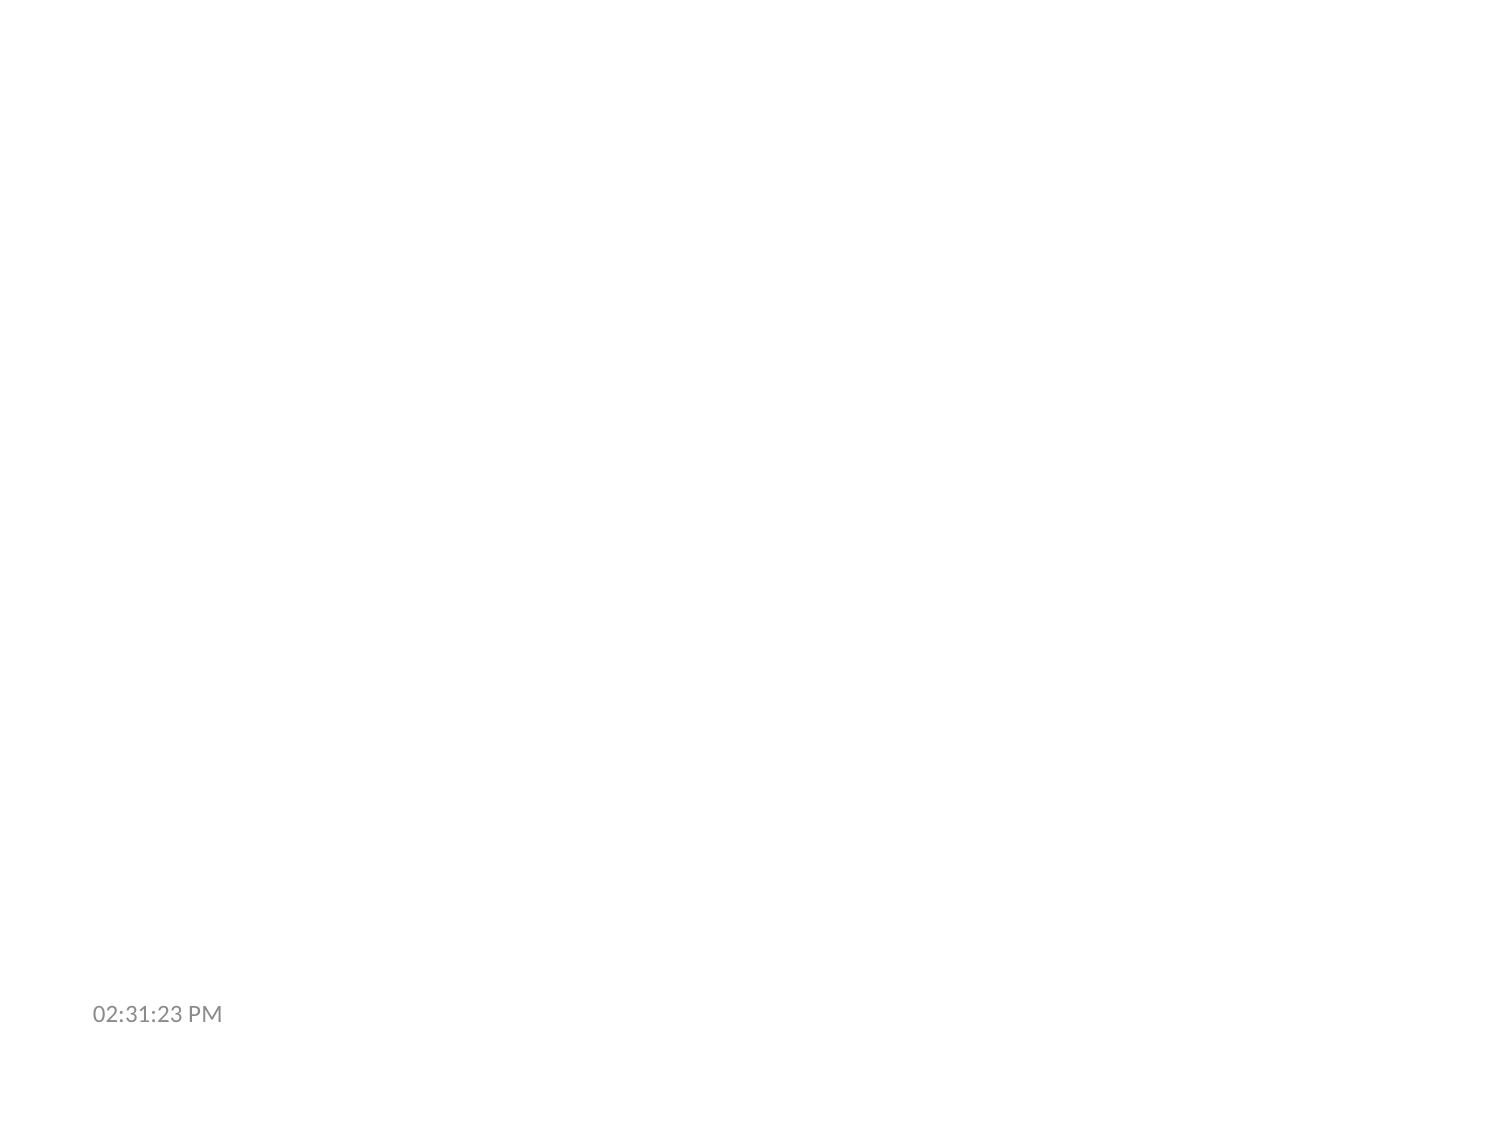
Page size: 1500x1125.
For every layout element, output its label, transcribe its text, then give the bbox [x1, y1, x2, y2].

text_box 3:35:09 PM [77, 982, 428, 1043]
